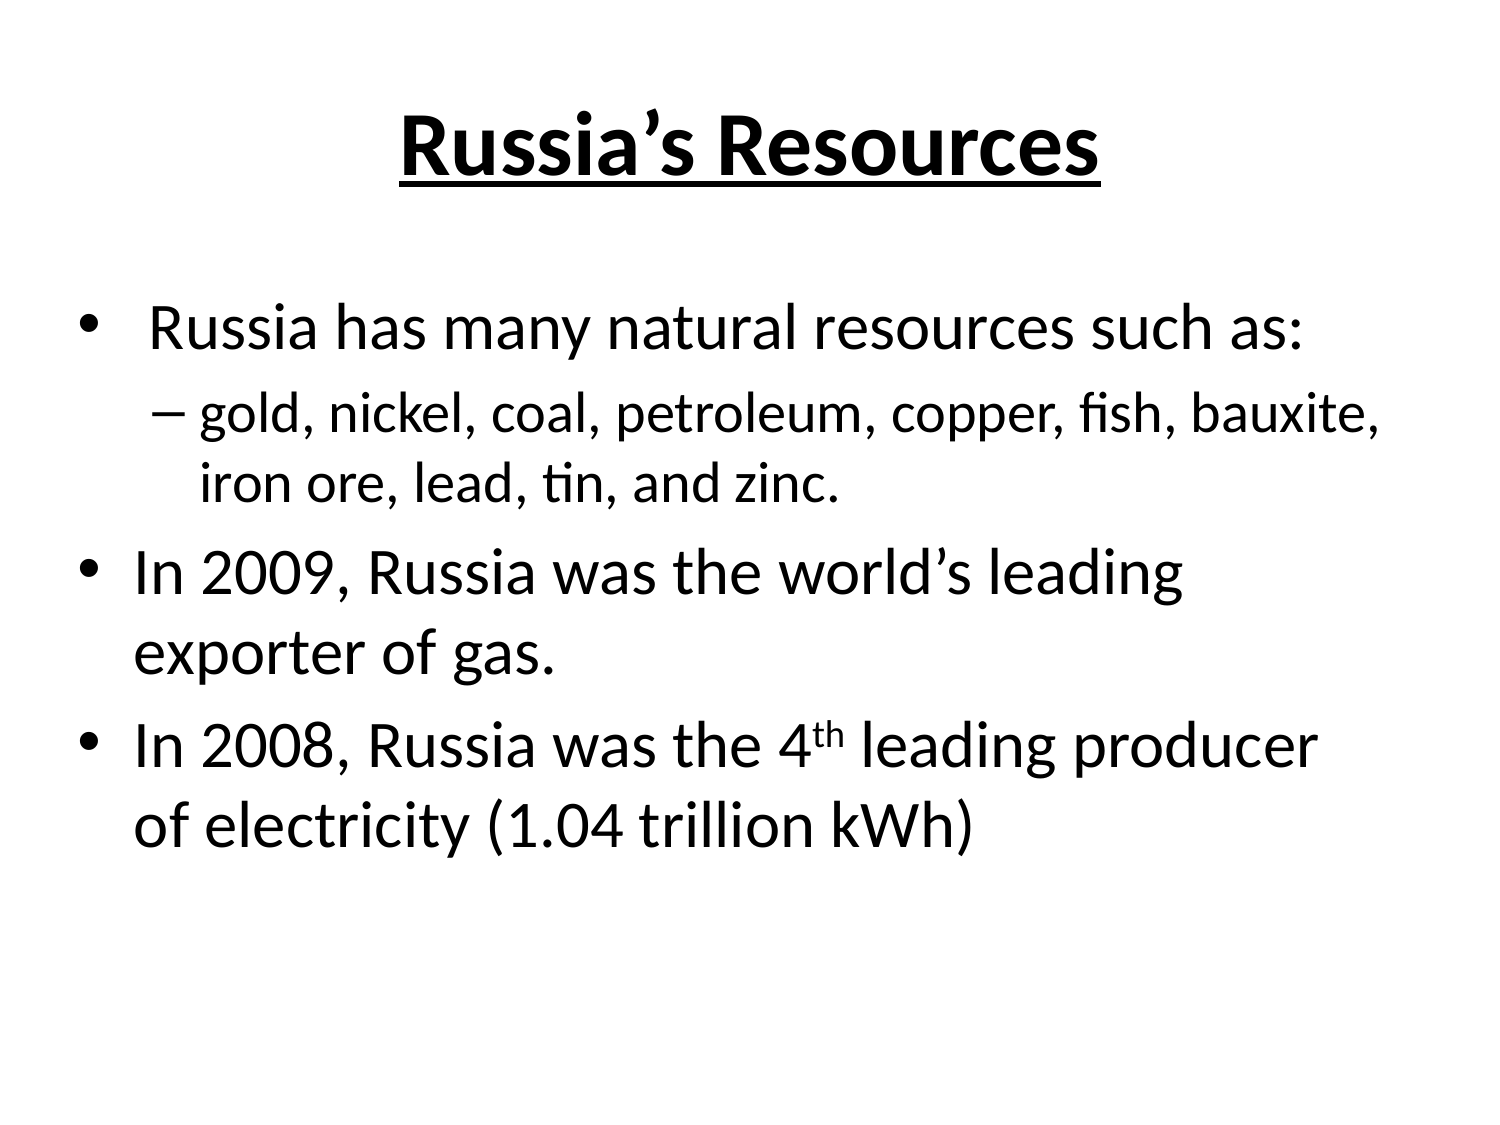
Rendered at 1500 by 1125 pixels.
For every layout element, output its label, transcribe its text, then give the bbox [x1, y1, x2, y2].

title Russia’s Resources [74, 44, 1426, 233]
list Russia has many natural resources such as: gold, nickel, coal, petroleum, copper, fish, bauxite, iron ore, lead, tin, and zinc. In 2009, Russia was the world’s leading exporter of gas. In 2008, Russia was the 4th leading producer of electricity (1.04 trillion kWh) [62, 274, 1401, 876]
